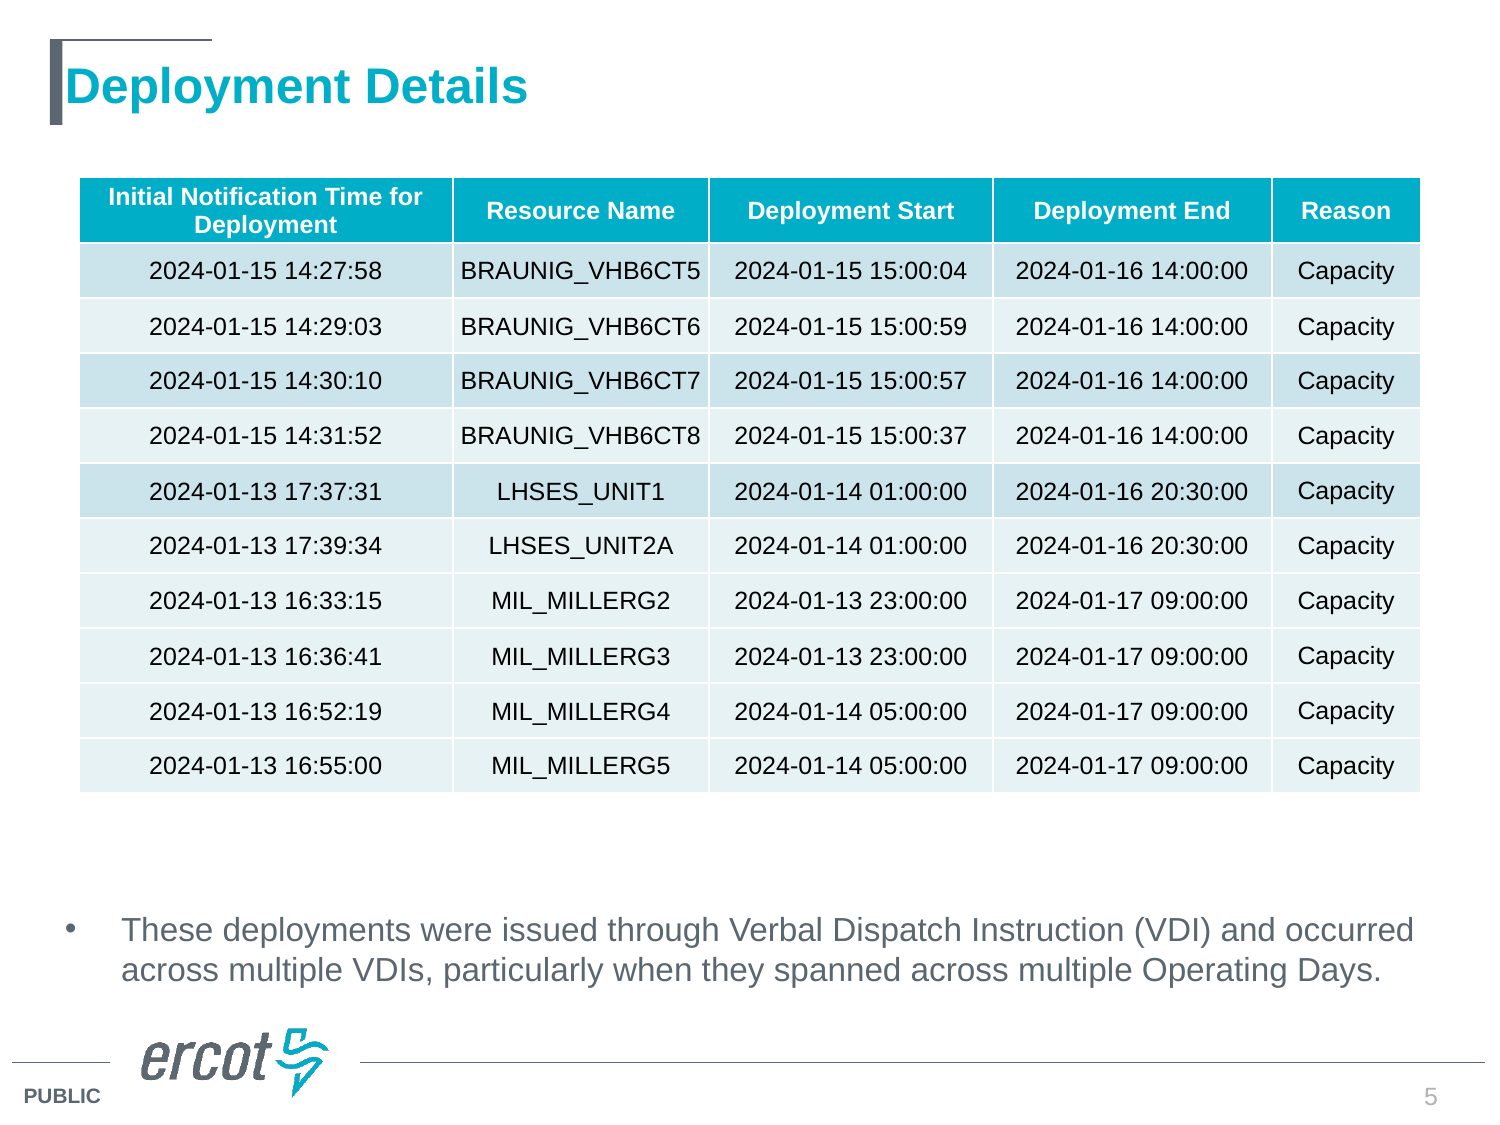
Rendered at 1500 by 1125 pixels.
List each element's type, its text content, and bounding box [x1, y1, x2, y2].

table_cell 2024-01-17 09:00:00 [994, 574, 1271, 627]
table_cell 2024-01-17 09:00:00 [994, 684, 1271, 737]
slide_number 5 [1387, 1077, 1475, 1114]
table_cell Capacity [1273, 574, 1420, 627]
table_cell 2024-01-15 15:00:59 [710, 299, 992, 352]
table_cell MIL_MILLERG5 [454, 739, 708, 792]
table_header Reason [1273, 178, 1420, 242]
table_cell 2024-01-14 05:00:00 [710, 684, 992, 737]
table_cell BRAUNIG_VHB6CT6 [454, 299, 708, 352]
table_header Initial Notification Time for Deployment [80, 178, 452, 242]
table_cell 2024-01-16 20:30:00 [994, 464, 1271, 517]
table_cell 2024-01-16 20:30:00 [994, 519, 1271, 572]
table_cell 2024-01-14 05:00:00 [710, 739, 992, 792]
table_cell Capacity [1273, 684, 1420, 737]
table_cell 2024-01-15 15:00:37 [710, 409, 992, 462]
table_cell 2024-01-15 14:27:58 [80, 244, 452, 297]
table_cell 2024-01-13 23:00:00 [710, 629, 992, 682]
table_cell 2024-01-13 16:33:15 [80, 574, 452, 627]
table_cell BRAUNIG_VHB6CT7 [454, 354, 708, 407]
list These deployments were issued through Verbal Dispatch Instruction (VDI) and occurred across multiple VDIs, particularly when they spanned across multiple Operating Days. [50, 900, 1450, 1027]
table_cell 2024-01-15 15:00:04 [710, 244, 992, 297]
picture [137, 1027, 332, 1100]
table_cell 2024-01-16 14:00:00 [994, 299, 1271, 352]
table_cell BRAUNIG_VHB6CT5 [454, 244, 708, 297]
table_cell 2024-01-14 01:00:00 [710, 464, 992, 517]
table_cell 2024-01-13 17:39:34 [80, 519, 452, 572]
table_cell 2024-01-15 14:31:52 [80, 409, 452, 462]
table_cell MIL_MILLERG4 [454, 684, 708, 737]
table_cell Capacity [1273, 299, 1420, 352]
table_cell MIL_MILLERG3 [454, 629, 708, 682]
table_cell 2024-01-16 14:00:00 [994, 244, 1271, 297]
table_cell 2024-01-13 23:00:00 [710, 574, 992, 627]
table_cell 2024-01-13 16:52:19 [80, 684, 452, 737]
table_cell 2024-01-16 14:00:00 [994, 409, 1271, 462]
table_header Deployment End [994, 178, 1271, 242]
table_header Resource Name [454, 178, 708, 242]
table_cell 2024-01-15 14:30:10 [80, 354, 452, 407]
table_cell MIL_MILLERG2 [454, 574, 708, 627]
table_cell Capacity [1273, 739, 1420, 792]
table_cell BRAUNIG_VHB6CT8 [454, 409, 708, 462]
table_cell 2024-01-14 01:00:00 [710, 519, 992, 572]
table_cell Capacity [1273, 409, 1420, 462]
table_cell 2024-01-13 16:55:00 [80, 739, 452, 792]
table_cell 2024-01-17 09:00:00 [994, 739, 1271, 792]
table_header Deployment Start [710, 178, 992, 242]
title Deployment Details [50, 41, 1438, 127]
table_cell 2024-01-13 17:37:31 [80, 464, 452, 517]
table_cell LHSES_UNIT1 [454, 464, 708, 517]
table_cell Capacity [1273, 629, 1420, 682]
table_cell 2024-01-13 16:36:41 [80, 629, 452, 682]
table_cell Capacity [1273, 519, 1420, 572]
table_cell LHSES_UNIT2A [454, 519, 708, 572]
table_cell Capacity [1273, 354, 1420, 407]
table_cell Capacity [1273, 244, 1420, 297]
table_cell 2024-01-15 14:29:03 [80, 299, 452, 352]
table_cell Capacity [1273, 464, 1420, 517]
table_cell 2024-01-15 15:00:57 [710, 354, 992, 407]
table_cell 2024-01-16 14:00:00 [994, 354, 1271, 407]
table_cell 2024-01-17 09:00:00 [994, 629, 1271, 682]
